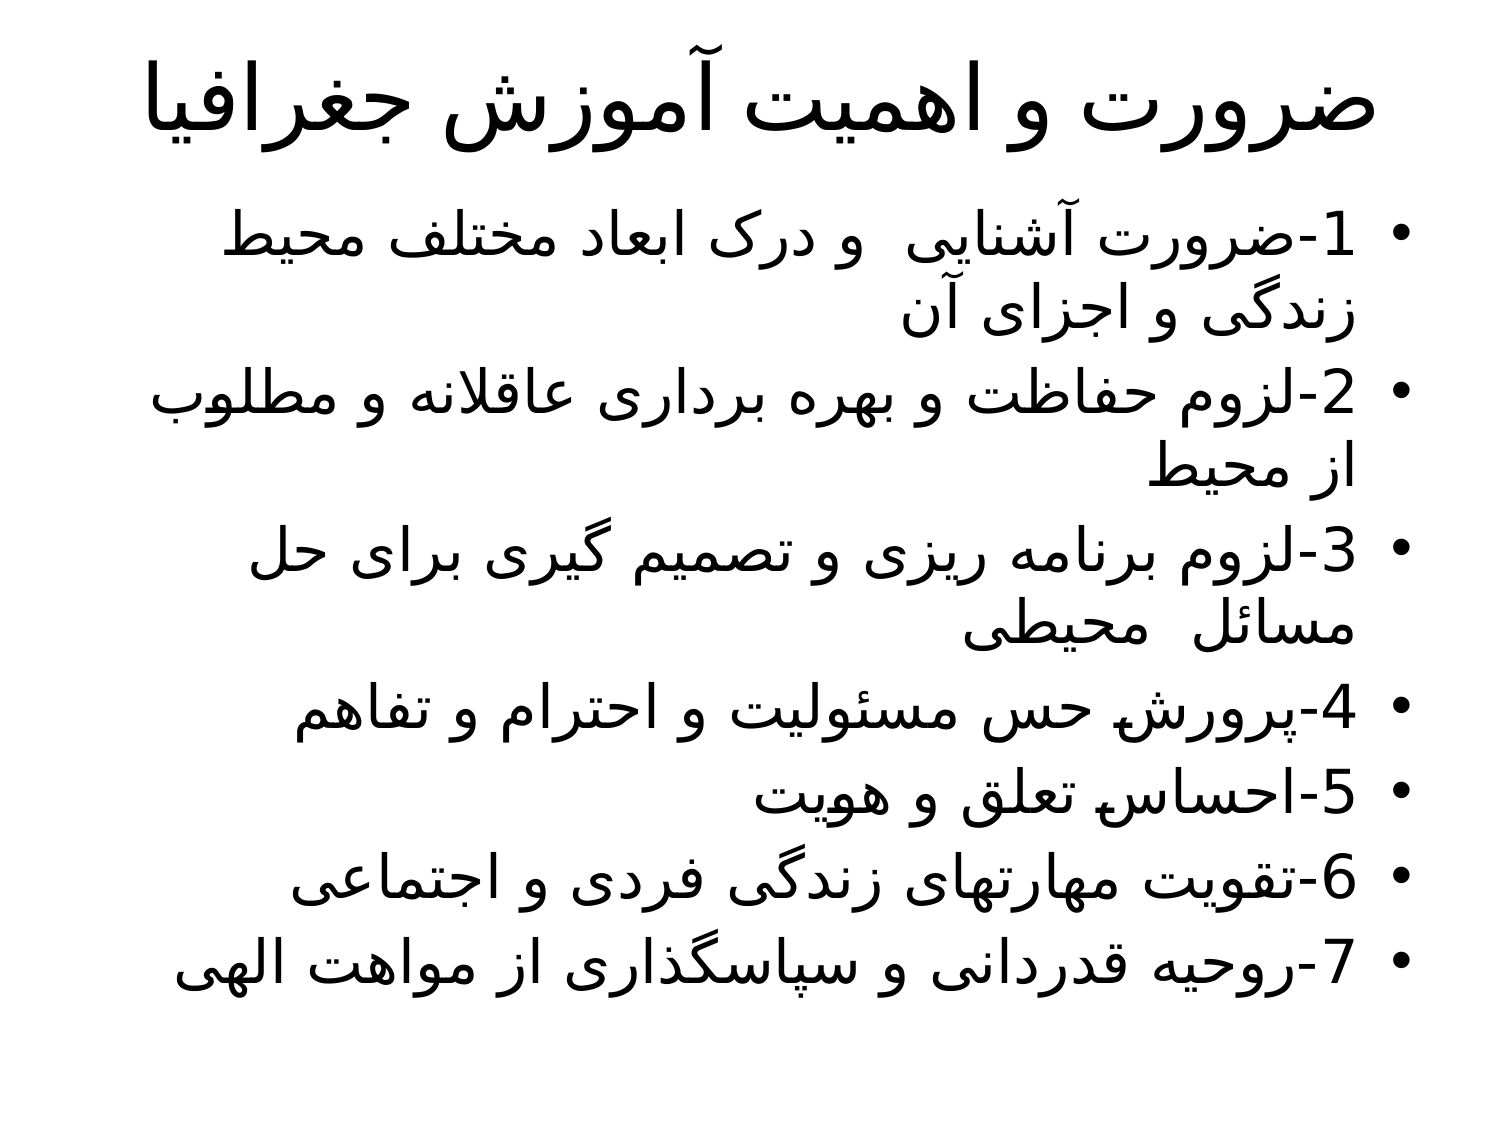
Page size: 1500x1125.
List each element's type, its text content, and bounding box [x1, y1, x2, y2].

title ضرورت و اهمیت آموزش جغرافیا [75, 0, 1425, 187]
list 1-ضرورت آشنایی و درک ابعاد مختلف محیط زندگی و اجزای آن 2-لزوم حفاظت و بهره برداری عاقلانه و مطلوب از محیط 3-لزوم برنامه ریزی و تصمیم گیری برای حل مسائل محیطی 4-پرورش حس مسئولیت و احترام و تفاهم 5-احساس تعلق و هویت 6-تقویت مهارتهای زندگی فردی و اجتماعی 7-روحیه قدردانی و سپاسگذاری از مواهت الهی [75, 187, 1425, 1005]
